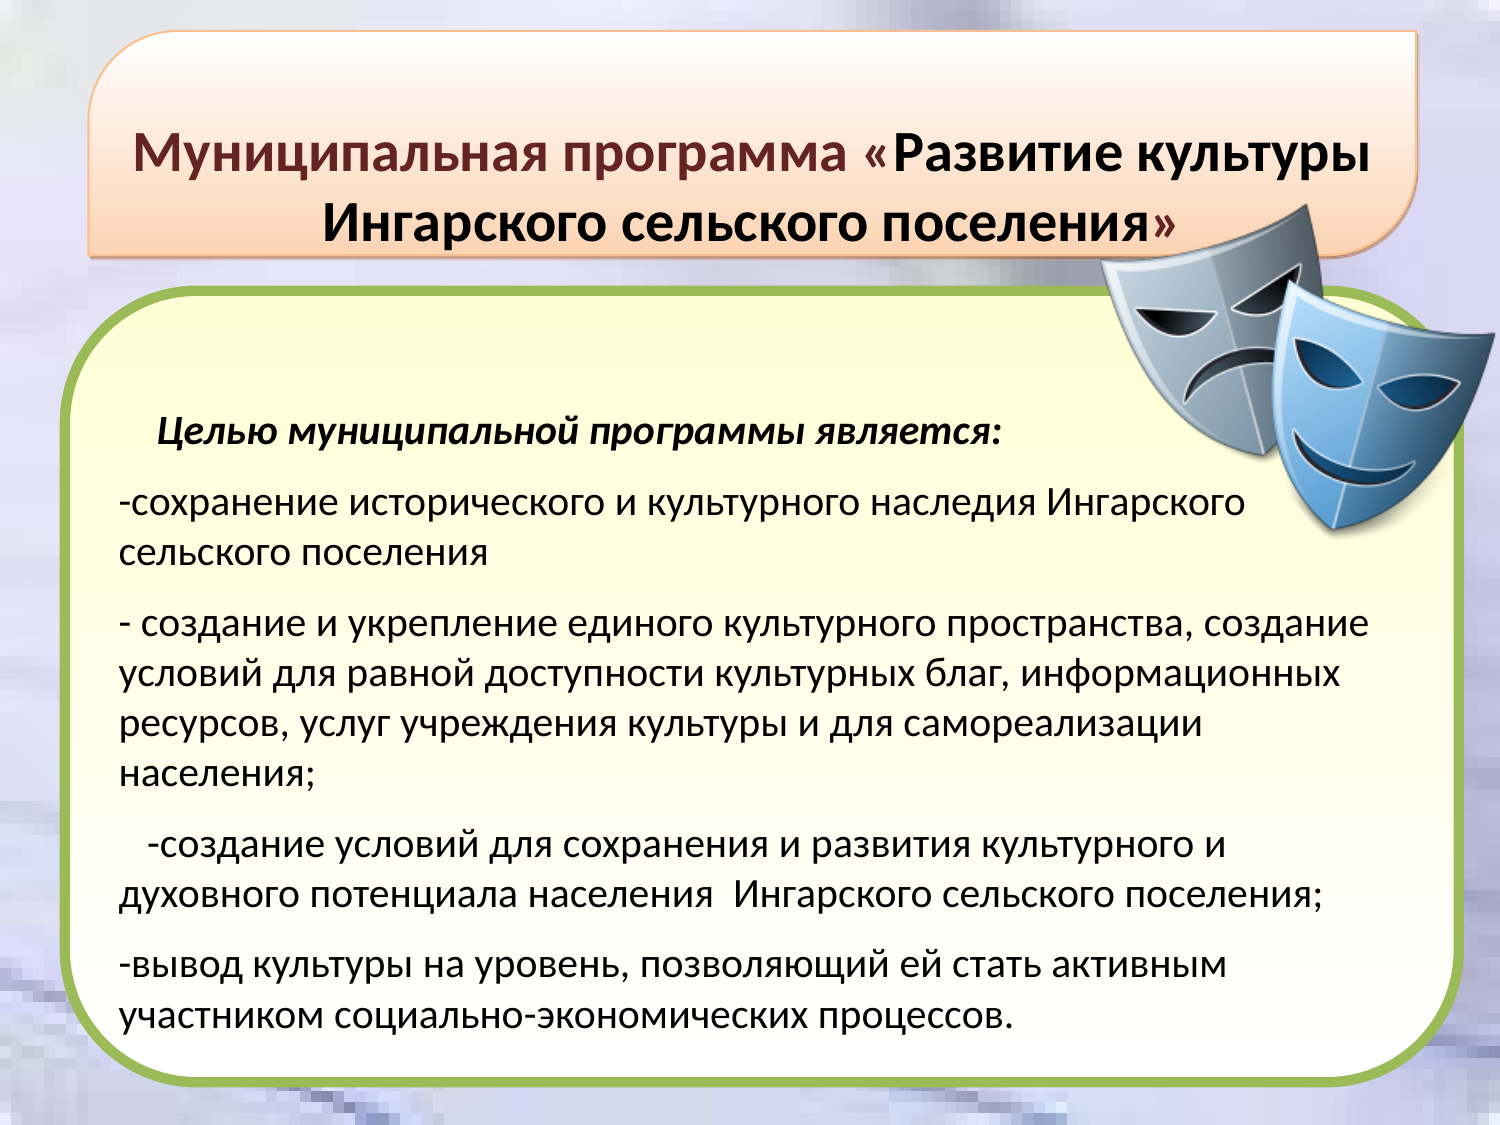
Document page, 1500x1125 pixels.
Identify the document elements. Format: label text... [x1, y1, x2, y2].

text_box Целью муниципальной программы является: -сохранение исторического и культурного наследия Ингарского сельского поселения - создание и укрепление единого культурного пространства, создание условий для равной доступности культурных благ, информационных ресурсов, услуг учреждения культуры и для самореализации населения; -создание условий для сохранения и развития культурного и духовного потенциала населения Ингарского сельского поселения; -вывод культуры на уровень, позволяющий ей стать активным участником социально-экономических процессов. [64, 290, 1459, 1083]
picture [0, 0, 1500, 1125]
text_box Муниципальная программа «Развитие культуры Ингарского сельского поселения» [88, 30, 1417, 256]
